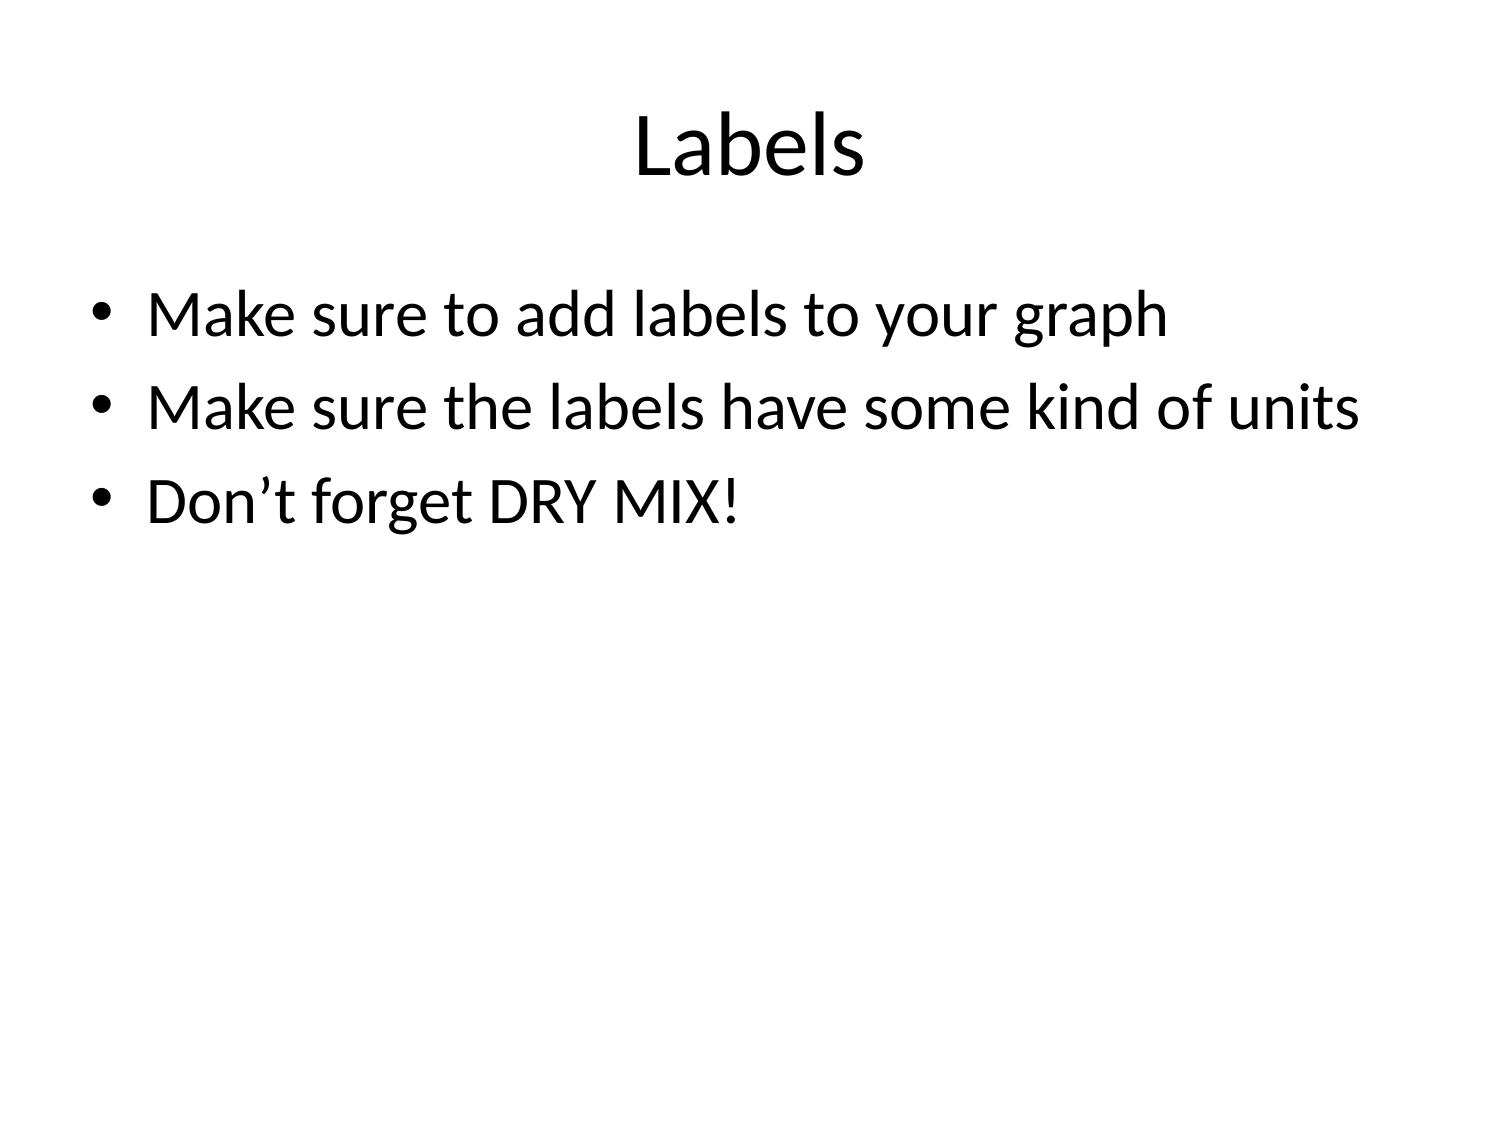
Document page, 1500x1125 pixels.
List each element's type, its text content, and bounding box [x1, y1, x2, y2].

list Make sure to add labels to your graph Make sure the labels have some kind of units Don’t forget DRY MIX! [75, 262, 1425, 1005]
title Labels [75, 45, 1425, 233]
